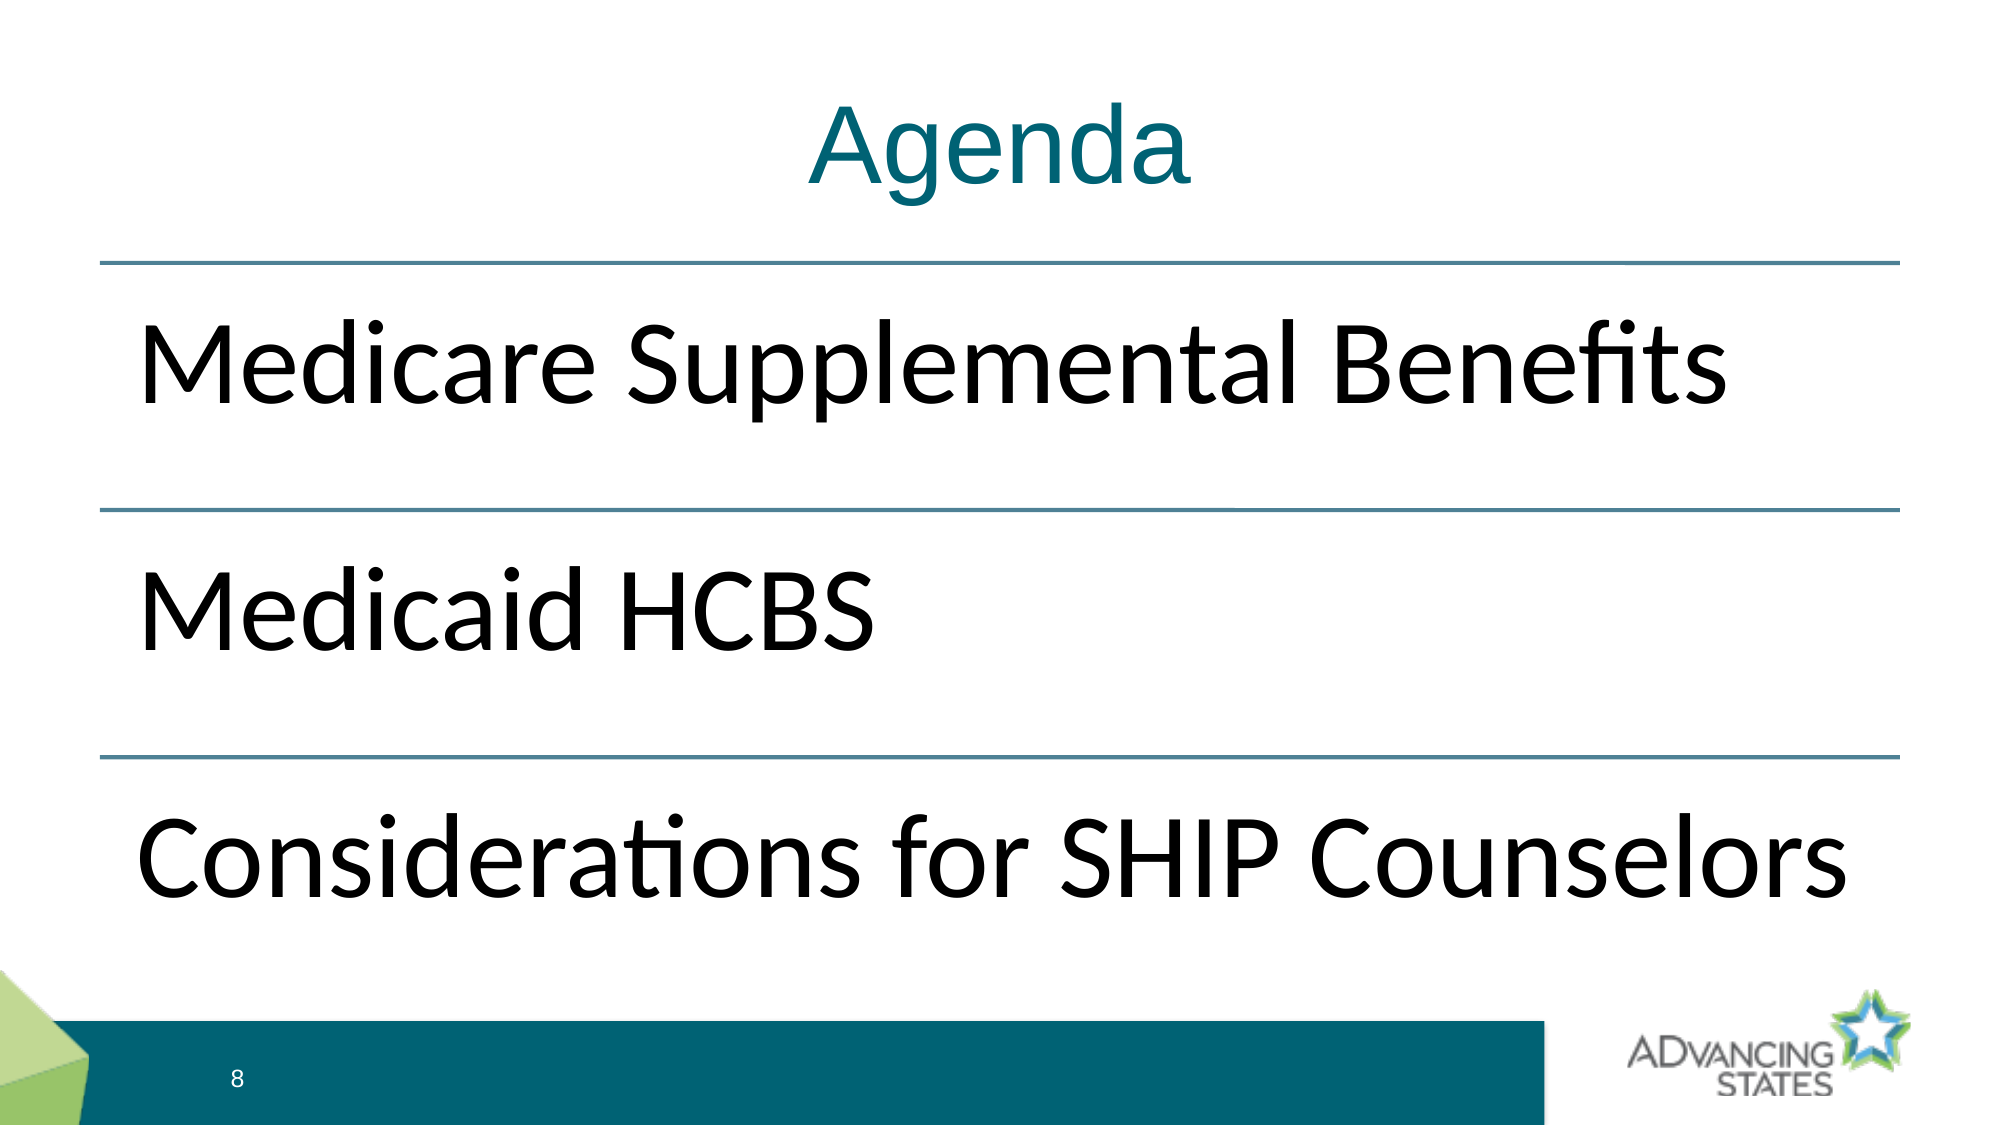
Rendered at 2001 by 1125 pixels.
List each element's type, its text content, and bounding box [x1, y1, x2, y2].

title Agenda [99, 45, 1900, 233]
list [99, 262, 1901, 1006]
slide_number 8 [215, 1047, 683, 1108]
